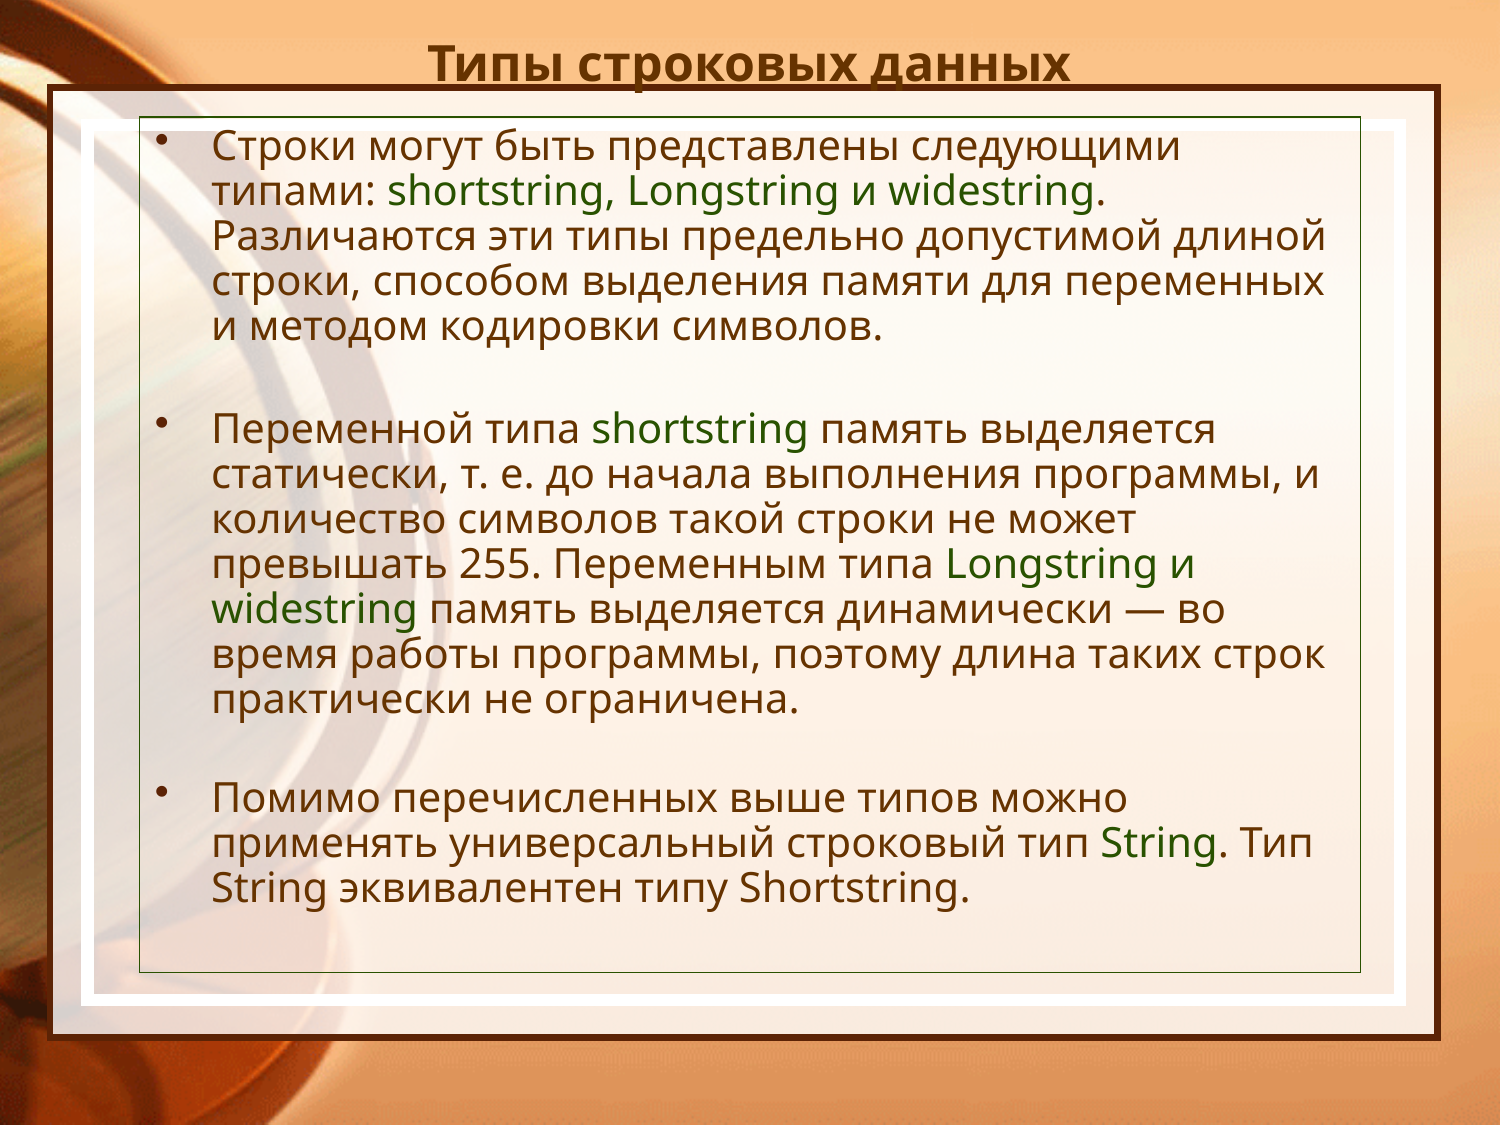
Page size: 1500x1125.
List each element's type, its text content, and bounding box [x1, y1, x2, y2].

title Типы строковых данных [213, 23, 1287, 100]
list Строки могут быть представлены следующими типами: shortstring, Longstring и widestring. Различаются эти типы предельно допустимой длиной строки, способом выделения памяти для переменных и методом кодировки символов. Переменной типа shortstring память выделяется статически, т. е. до начала выполнения программы, и количество символов такой строки не может превышать 255. Переменным типа Longstring и widestring память выделяется динамически — во время работы программы, поэтому длина таких строк практически не ограничена. Помимо перечисленных выше типов можно применять универсальный cтроковый тип String. Тип String эквивалентен типу Shortstring. [139, 116, 1361, 973]
picture [0, 0, 1500, 1125]
